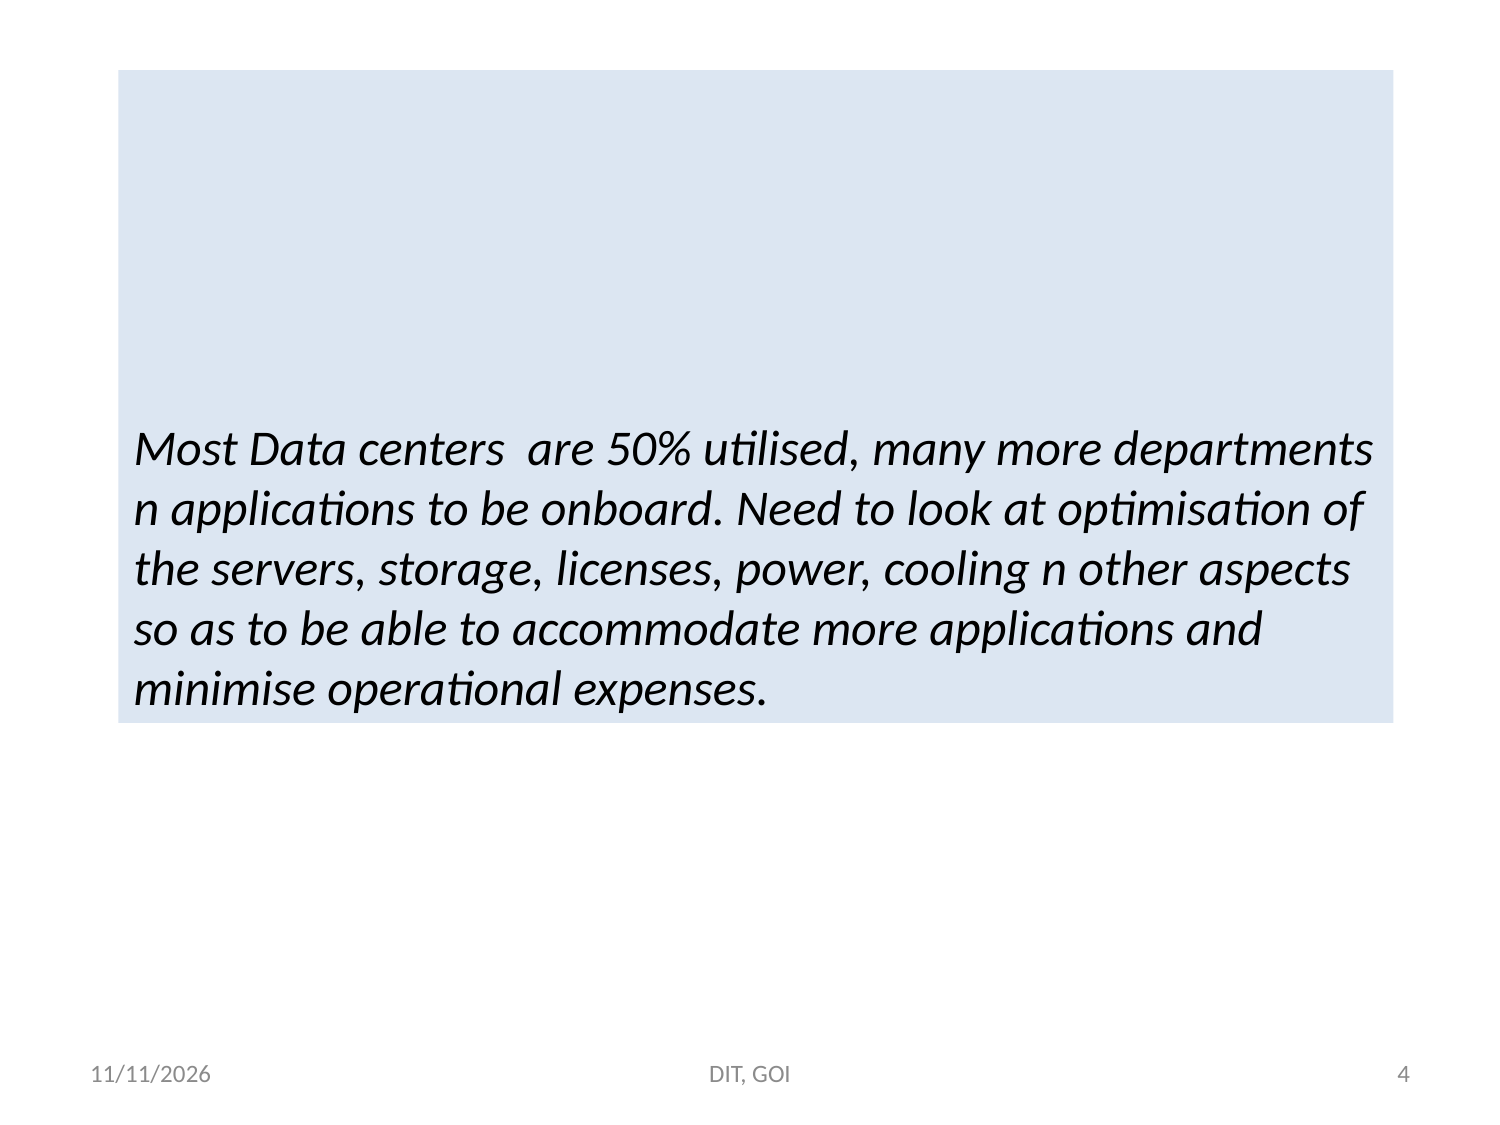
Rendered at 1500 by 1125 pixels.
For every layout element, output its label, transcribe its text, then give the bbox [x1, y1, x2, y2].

footer DIT, GOI [512, 1042, 988, 1103]
list Most Data centers are 50% utilised, many more departments n applications to be onboard. Need to look at optimisation of the servers, storage, licenses, power, cooling n other aspects so as to be able to accommodate more applications and minimise operational expenses. [118, 70, 1394, 723]
slide_number 4 [1074, 1042, 1425, 1103]
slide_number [75, 1042, 425, 1103]
